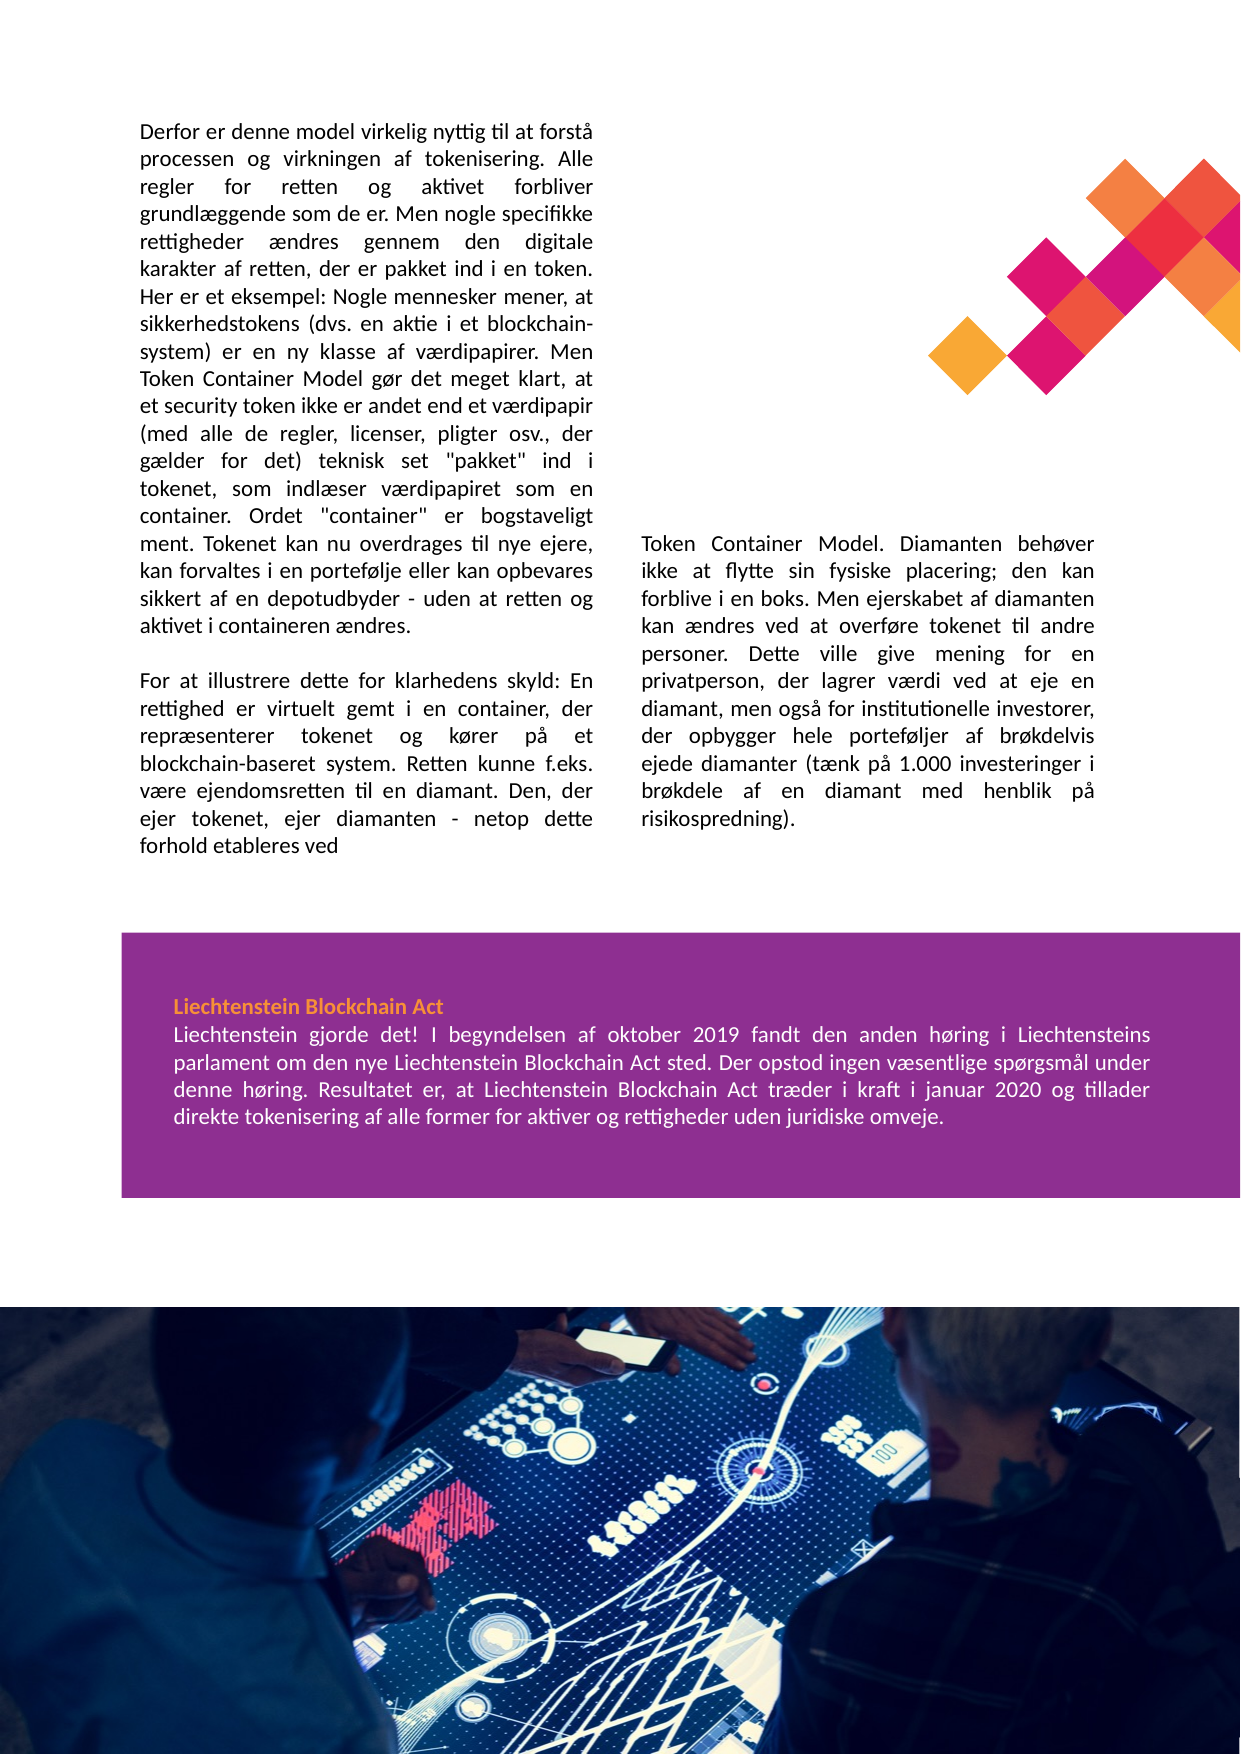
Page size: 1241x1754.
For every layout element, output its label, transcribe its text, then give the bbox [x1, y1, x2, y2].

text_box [939, 158, 1241, 396]
picture [0, 1307, 1241, 1754]
text_box Derfor er denne model virkelig nyttig til at forstå processen og virkningen af tokenisering. Alle regler for retten og aktivet forbliver grundlæggende som de er. Men nogle specifikke rettigheder ændres gennem den digitale karakter af retten, der er pakket ind i en token. Her er et eksempel: Nogle mennesker mener, at sikkerhedstokens (dvs. en aktie i et blockchain-system) er en ny klasse af værdipapirer. Men Token Container Model gør det meget klart, at et security token ikke er andet end et værdipapir (med alle de regler, licenser, pligter osv., der gælder for det) teknisk set "pakket" ind i tokenet, som indlæser værdipapiret som en container. Ordet "container" er bogstaveligt ment. Tokenet kan nu overdrages til nye ejere, kan forvaltes i en portefølje eller kan opbevares sikkert af en depotudbyder - uden at retten og aktivet i containeren ændres. For at illustrere dette for klarhedens skyld: En rettighed er virtuelt gemt i en container, der repræsenterer tokenet og kører på et blockchain-baseret system. Retten kunne f.eks. være ejendomsretten til en diamant. Den, der ejer tokenet, ejer diamanten - netop dette forhold etableres ved Token Container Model. Diamanten behøver ikke at flytte sin fysiske placering; den kan forblive i en boks. Men ejerskabet af diamanten kan ændres ved at overføre tokenet til andre personer. Dette ville give mening for en privatperson, der lagrer værdi ved at eje en diamant, men også for institutionelle investorer, der opbygger hele porteføljer af brøkdelvis ejede diamanter (tænk på 1.000 investeringer i brøkdele af en diamant med henblik på risikospredning). [124, 109, 1111, 848]
text_box [121, 932, 1241, 1198]
text_box Liechtenstein Blockchain Act Liechtenstein gjorde det! I begyndelsen af oktober 2019 fandt den anden høring i Liechtensteins parlament om den nye Liechtenstein Blockchain Act sted. Der opstod ingen væsentlige spørgsmål under denne høring. Resultatet er, at Liechtenstein Blockchain Act træder i kraft i januar 2020 og tillader direkte tokenisering af alle former for aktiver og rettigheder uden juridiske omveje. [158, 984, 1167, 1171]
